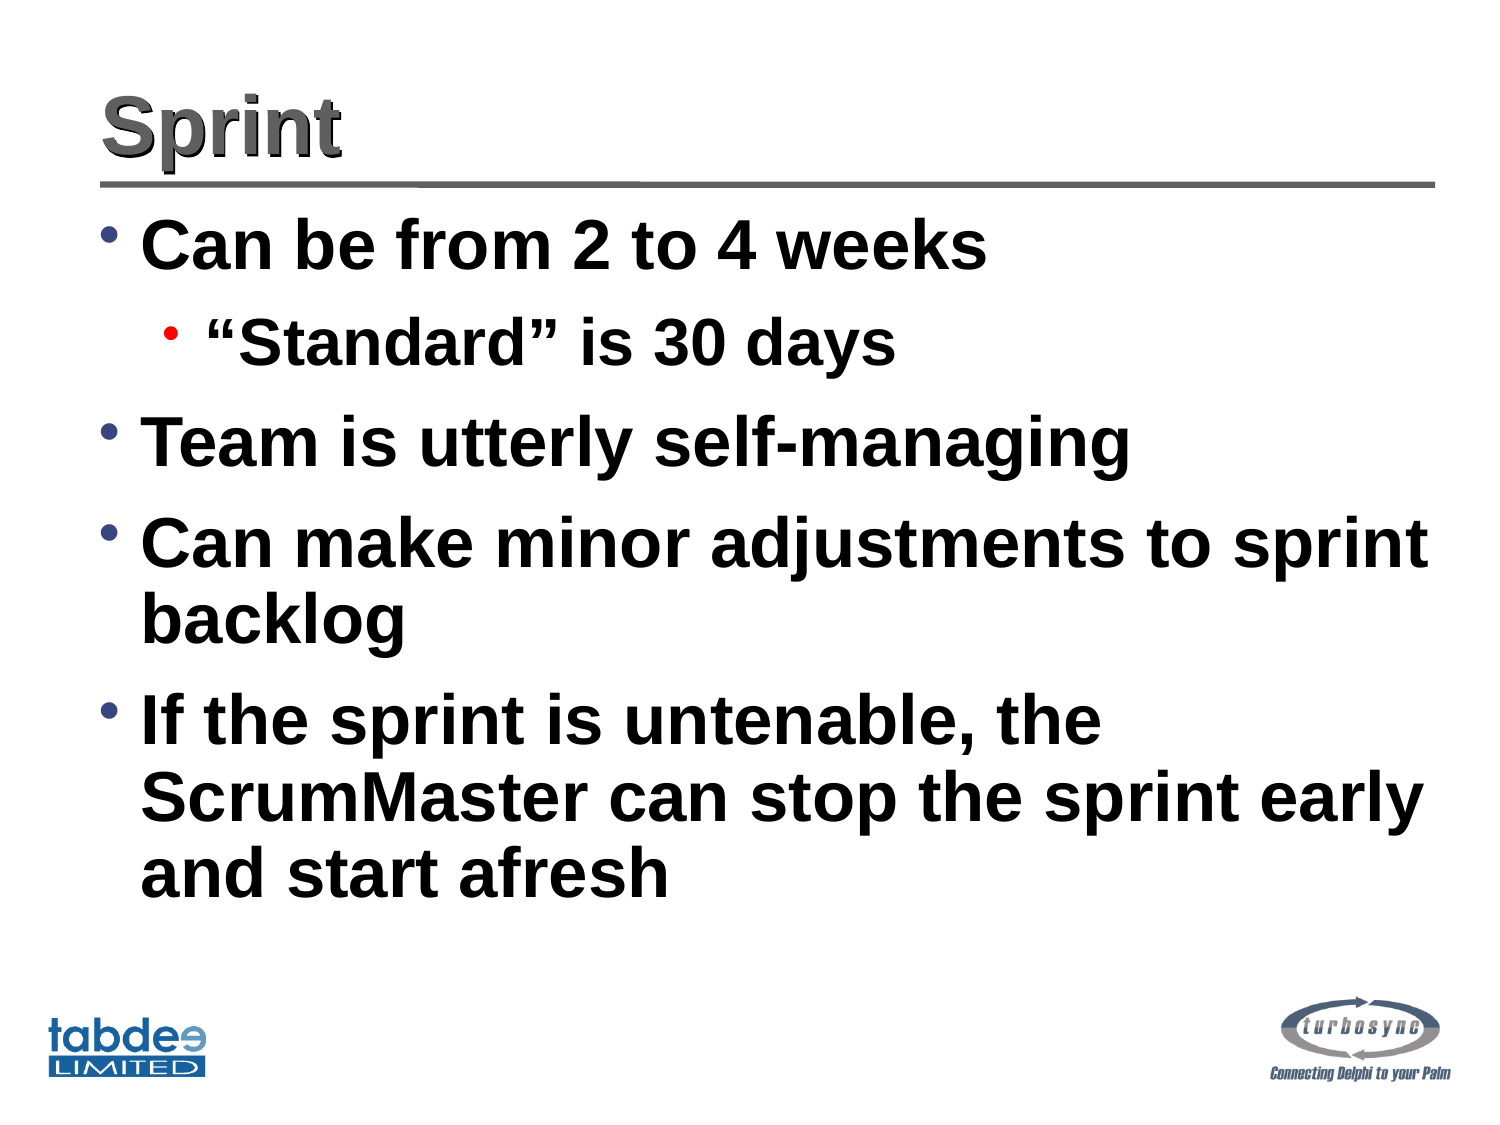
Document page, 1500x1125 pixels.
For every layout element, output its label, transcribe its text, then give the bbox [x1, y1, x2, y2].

list Can be from 2 to 4 weeks “Standard” is 30 days Team is utterly self-managing Can make minor adjustments to sprint backlog If the sprint is untenable, the ScrumMaster can stop the sprint early and start afresh [97, 208, 1435, 941]
picture [29, 999, 230, 1092]
title Sprint [100, 85, 1437, 173]
picture [1257, 987, 1459, 1094]
